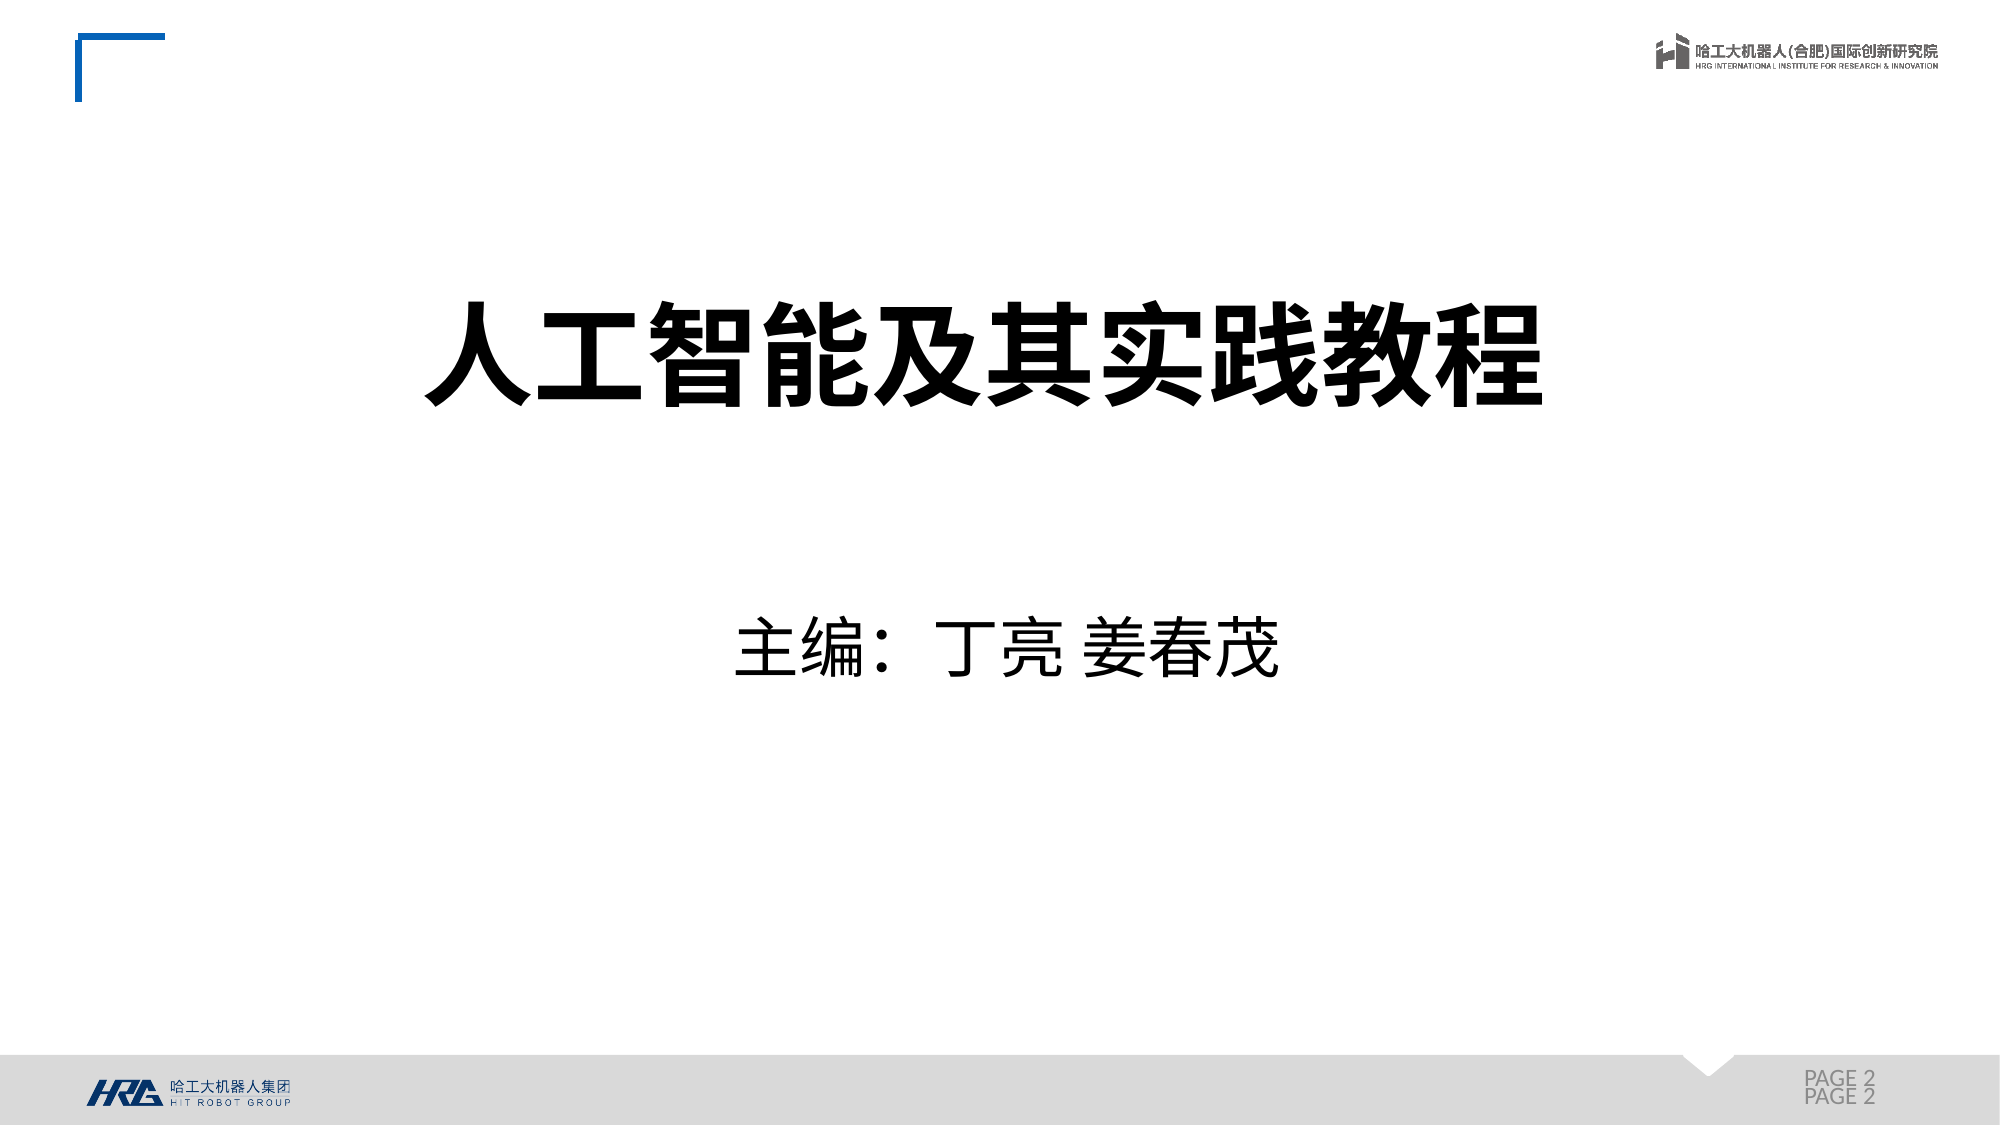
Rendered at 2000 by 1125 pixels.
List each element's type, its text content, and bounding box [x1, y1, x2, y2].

subtitle 主编：丁亮 姜春茂 [306, 597, 1707, 886]
picture [86, 1079, 290, 1106]
picture [1610, 0, 1977, 177]
title 人工智能及其实践教程 [133, 231, 1834, 473]
